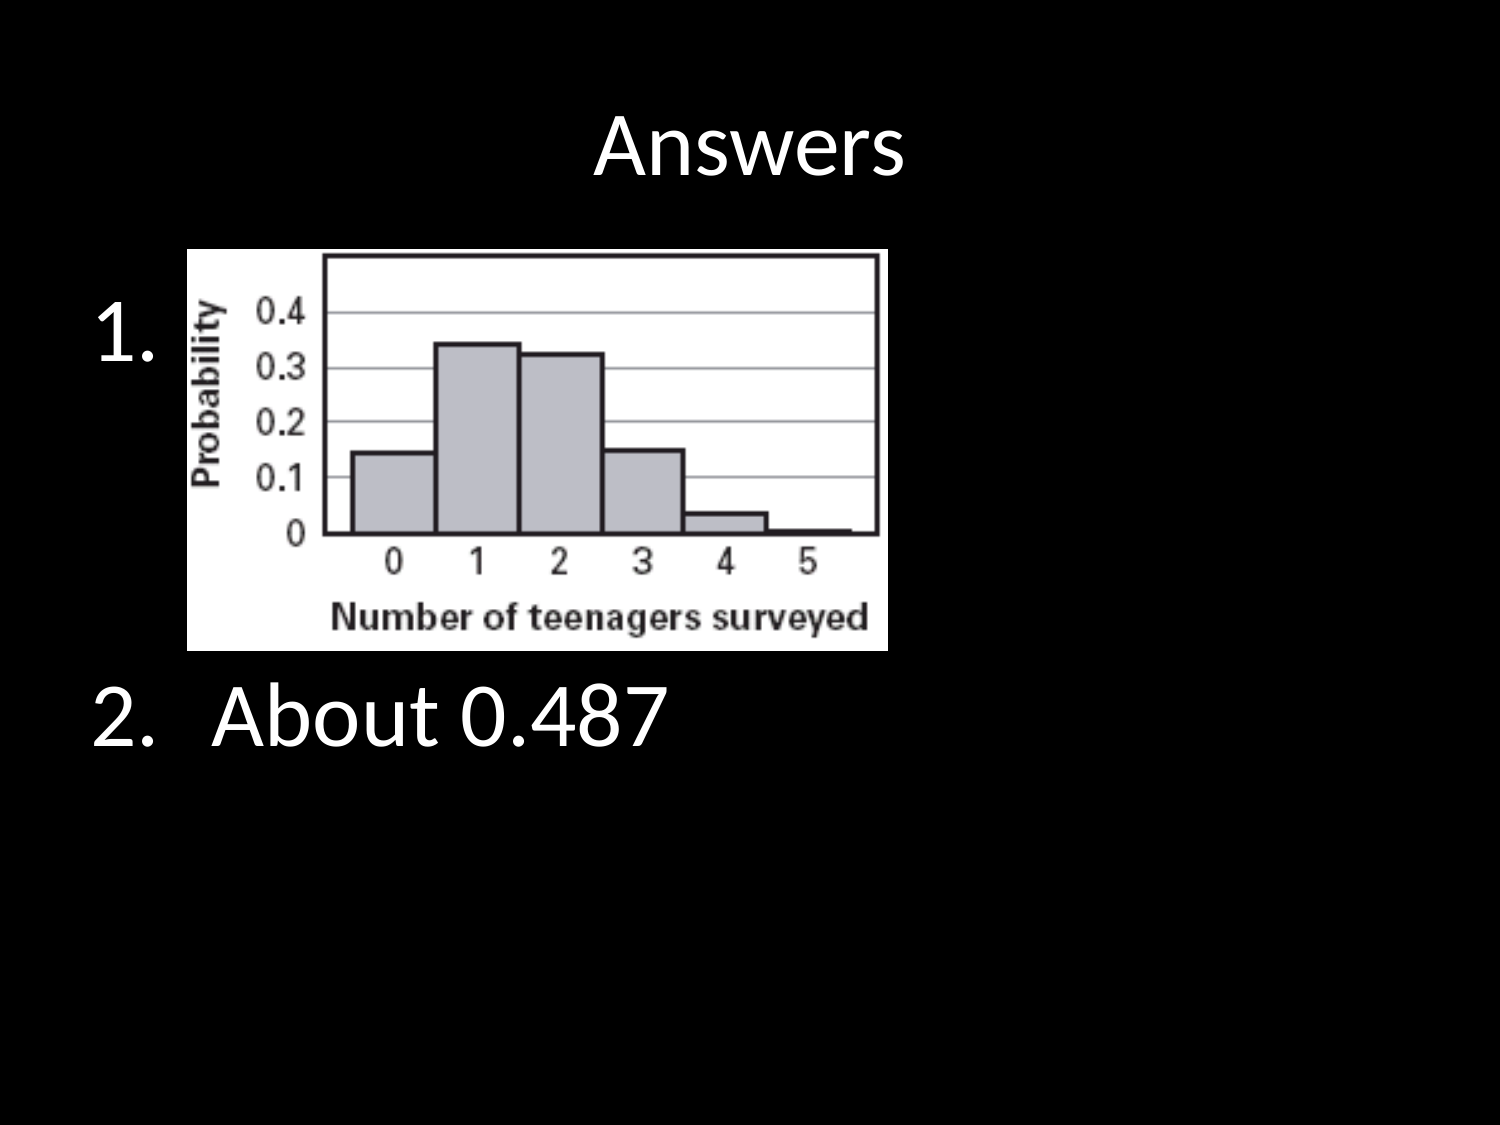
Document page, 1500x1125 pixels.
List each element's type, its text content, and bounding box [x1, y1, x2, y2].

picture [187, 249, 888, 651]
title Answers [75, 45, 1425, 233]
list About 0.487 [75, 262, 1425, 1005]
